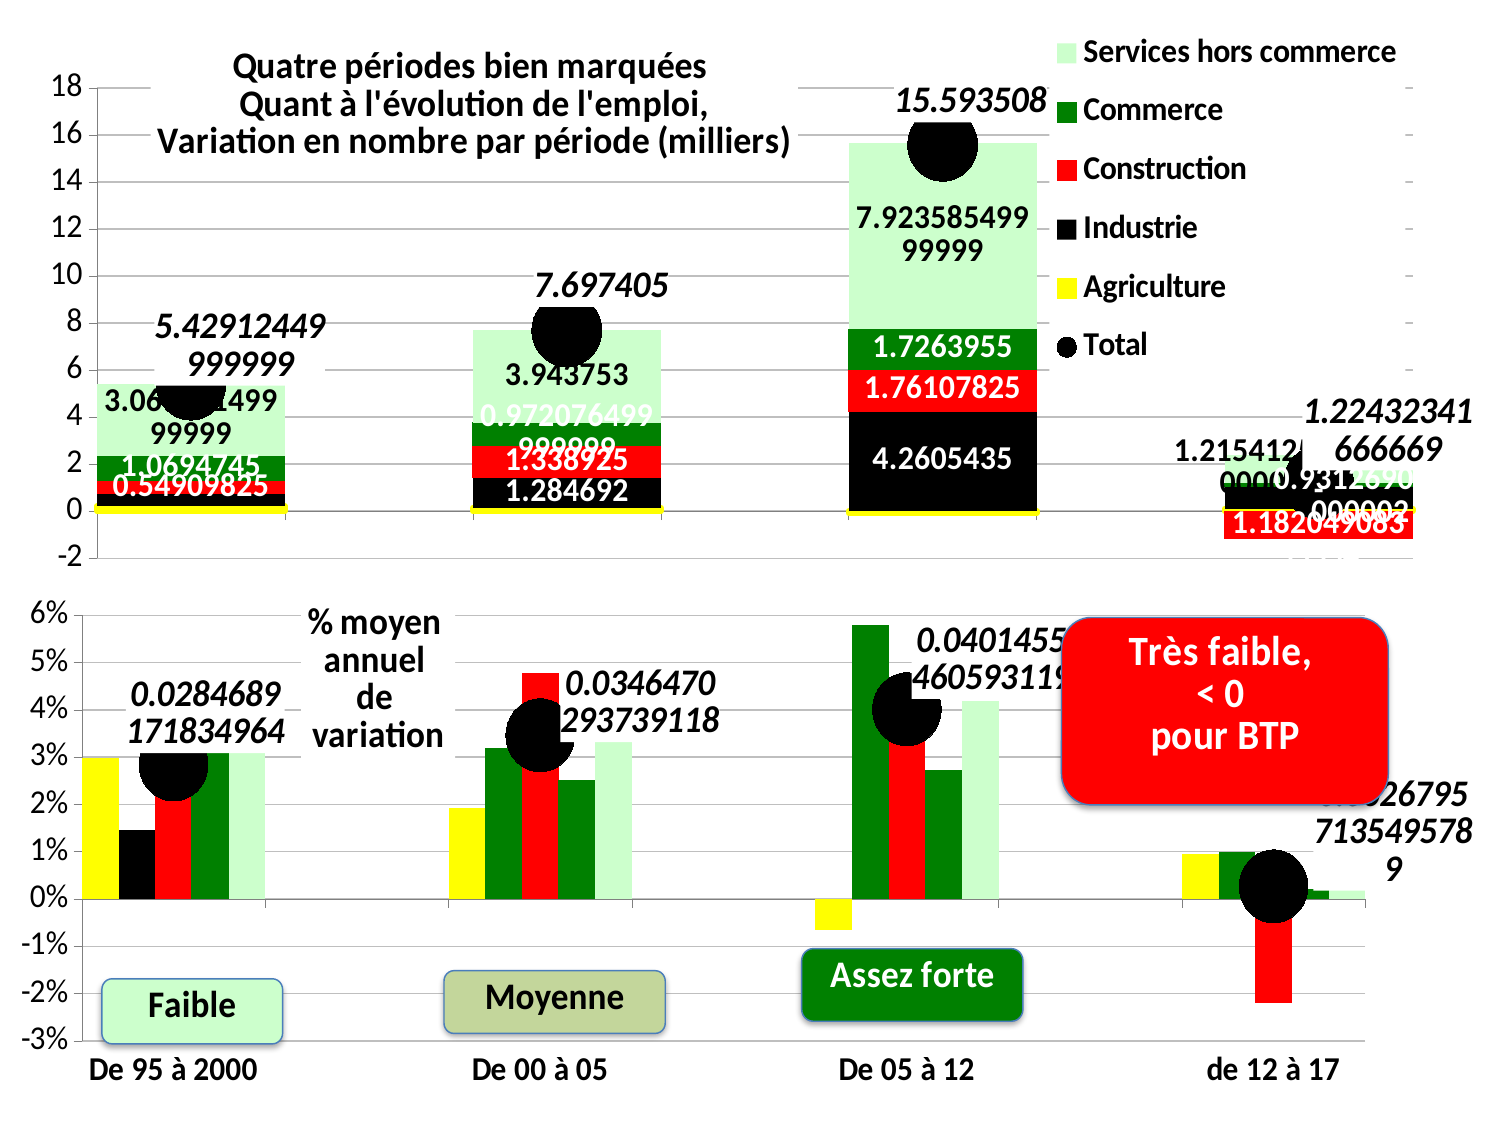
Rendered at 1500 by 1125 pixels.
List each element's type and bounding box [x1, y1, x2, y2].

chart [16, 595, 1475, 1107]
chart [16, 10, 1475, 579]
